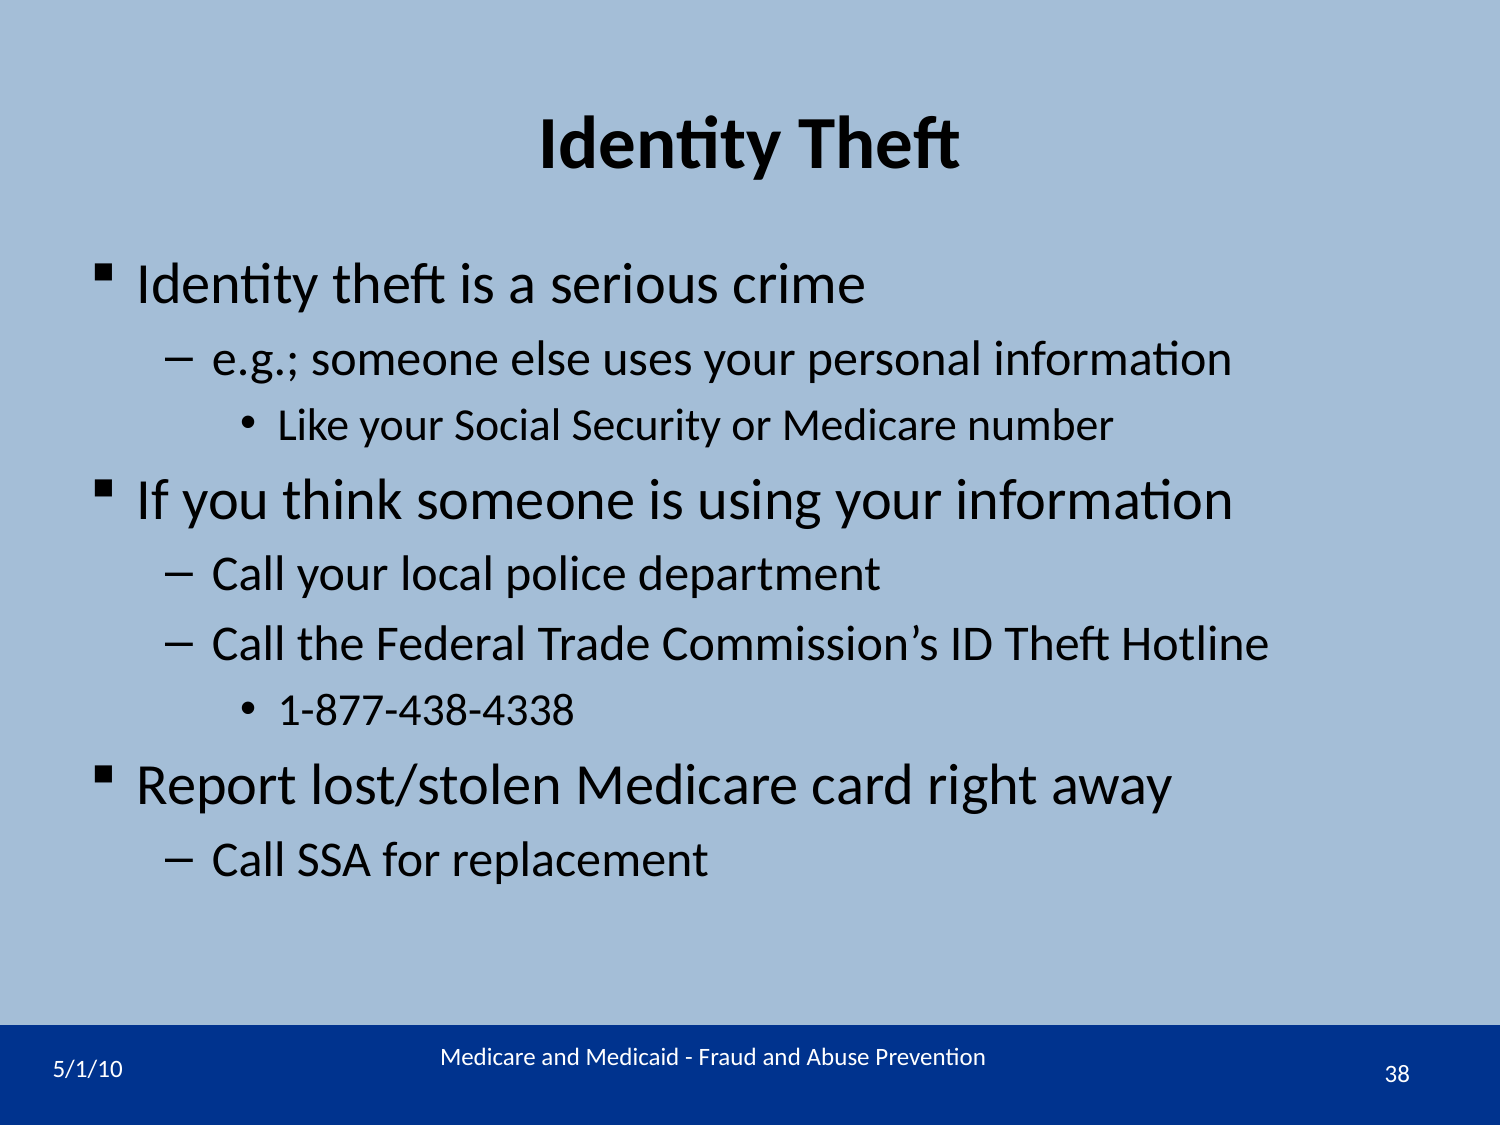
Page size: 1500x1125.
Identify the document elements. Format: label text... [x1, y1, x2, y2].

list Identity theft is a serious crime e.g.; someone else uses your personal information Like your Social Security or Medicare number If you think someone is using your information Call your local police department Call the Federal Trade Commission’s ID Theft Hotline 1-877-438-4338 Report lost/stolen Medicare card right away Call SSA for replacement [74, 237, 1426, 1006]
slide_number 38 [1074, 1042, 1425, 1103]
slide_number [37, 1037, 388, 1098]
footer Medicare and Medicaid - Fraud and Abuse Prevention [425, 1025, 1013, 1085]
title Identity Theft [74, 44, 1426, 233]
